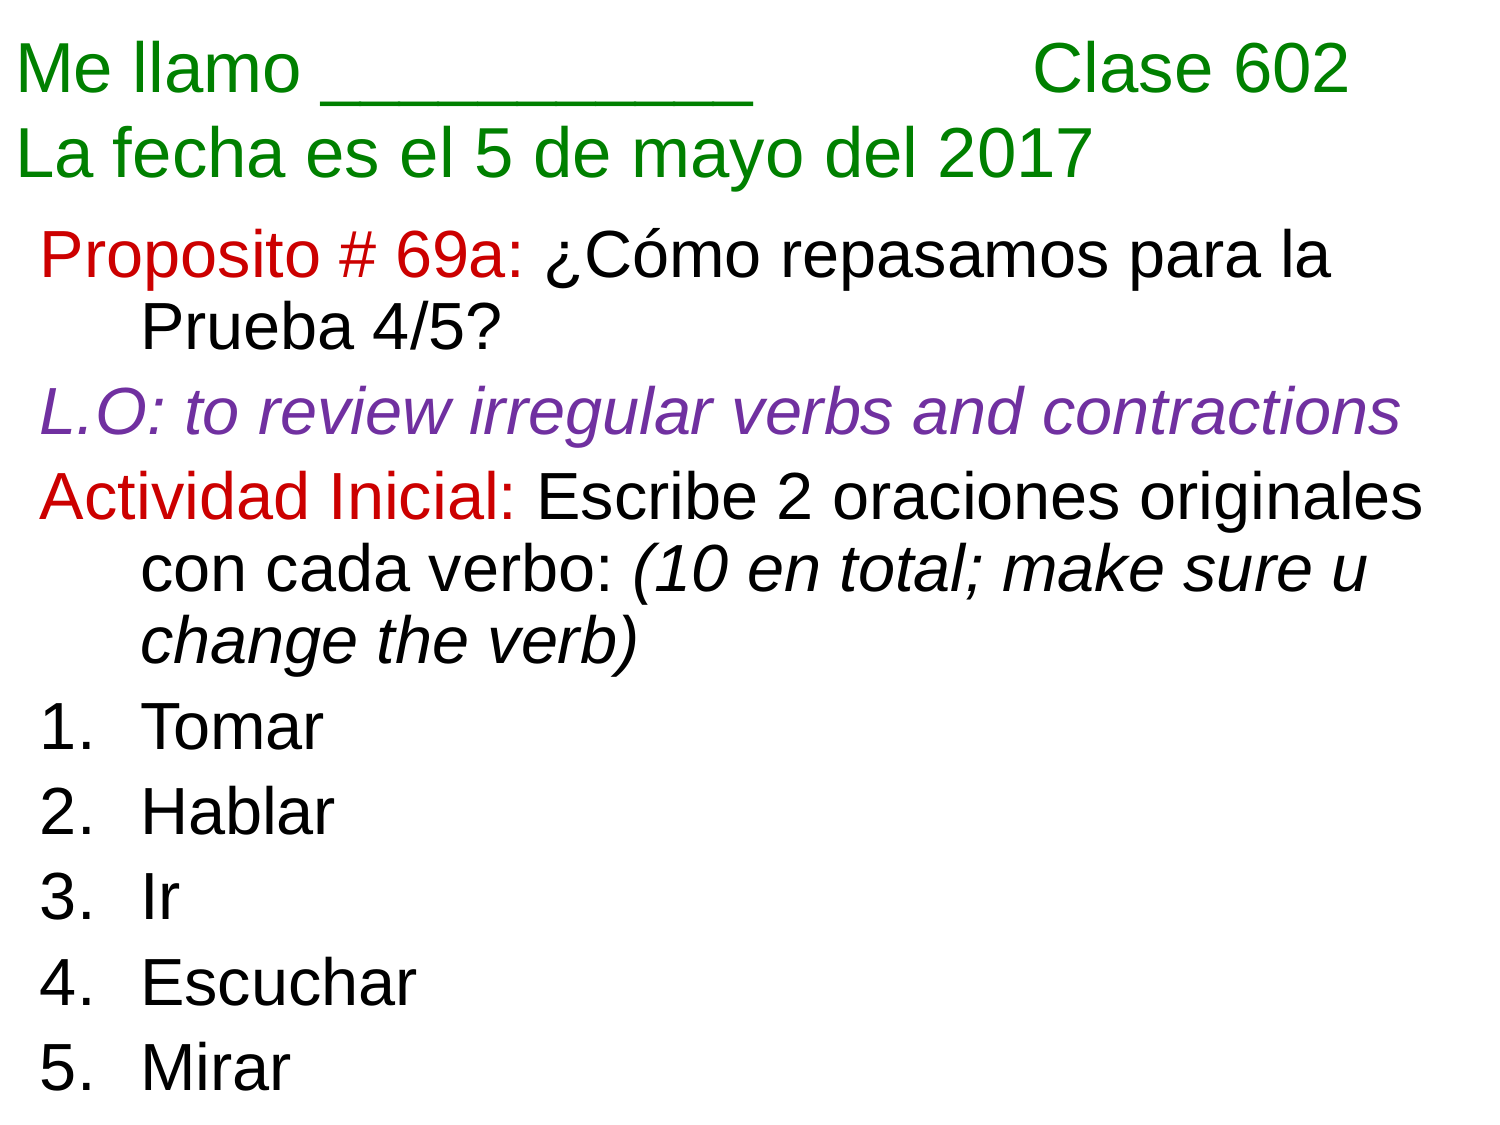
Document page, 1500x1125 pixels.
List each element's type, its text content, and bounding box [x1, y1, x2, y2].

list Proposito # 69a: ¿Cómo repasamos para la Prueba 4/5? L.O: to review irregular verbs and contractions Actividad Inicial: Escribe 2 oraciones originales con cada verbo: (10 en total; make sure u change the verb) Tomar Hablar Ir Escuchar Mirar [24, 212, 1475, 1075]
title Me llamo ___________ Clase 602 La fecha es el 5 de mayo del 2017 [0, 12, 1500, 200]
